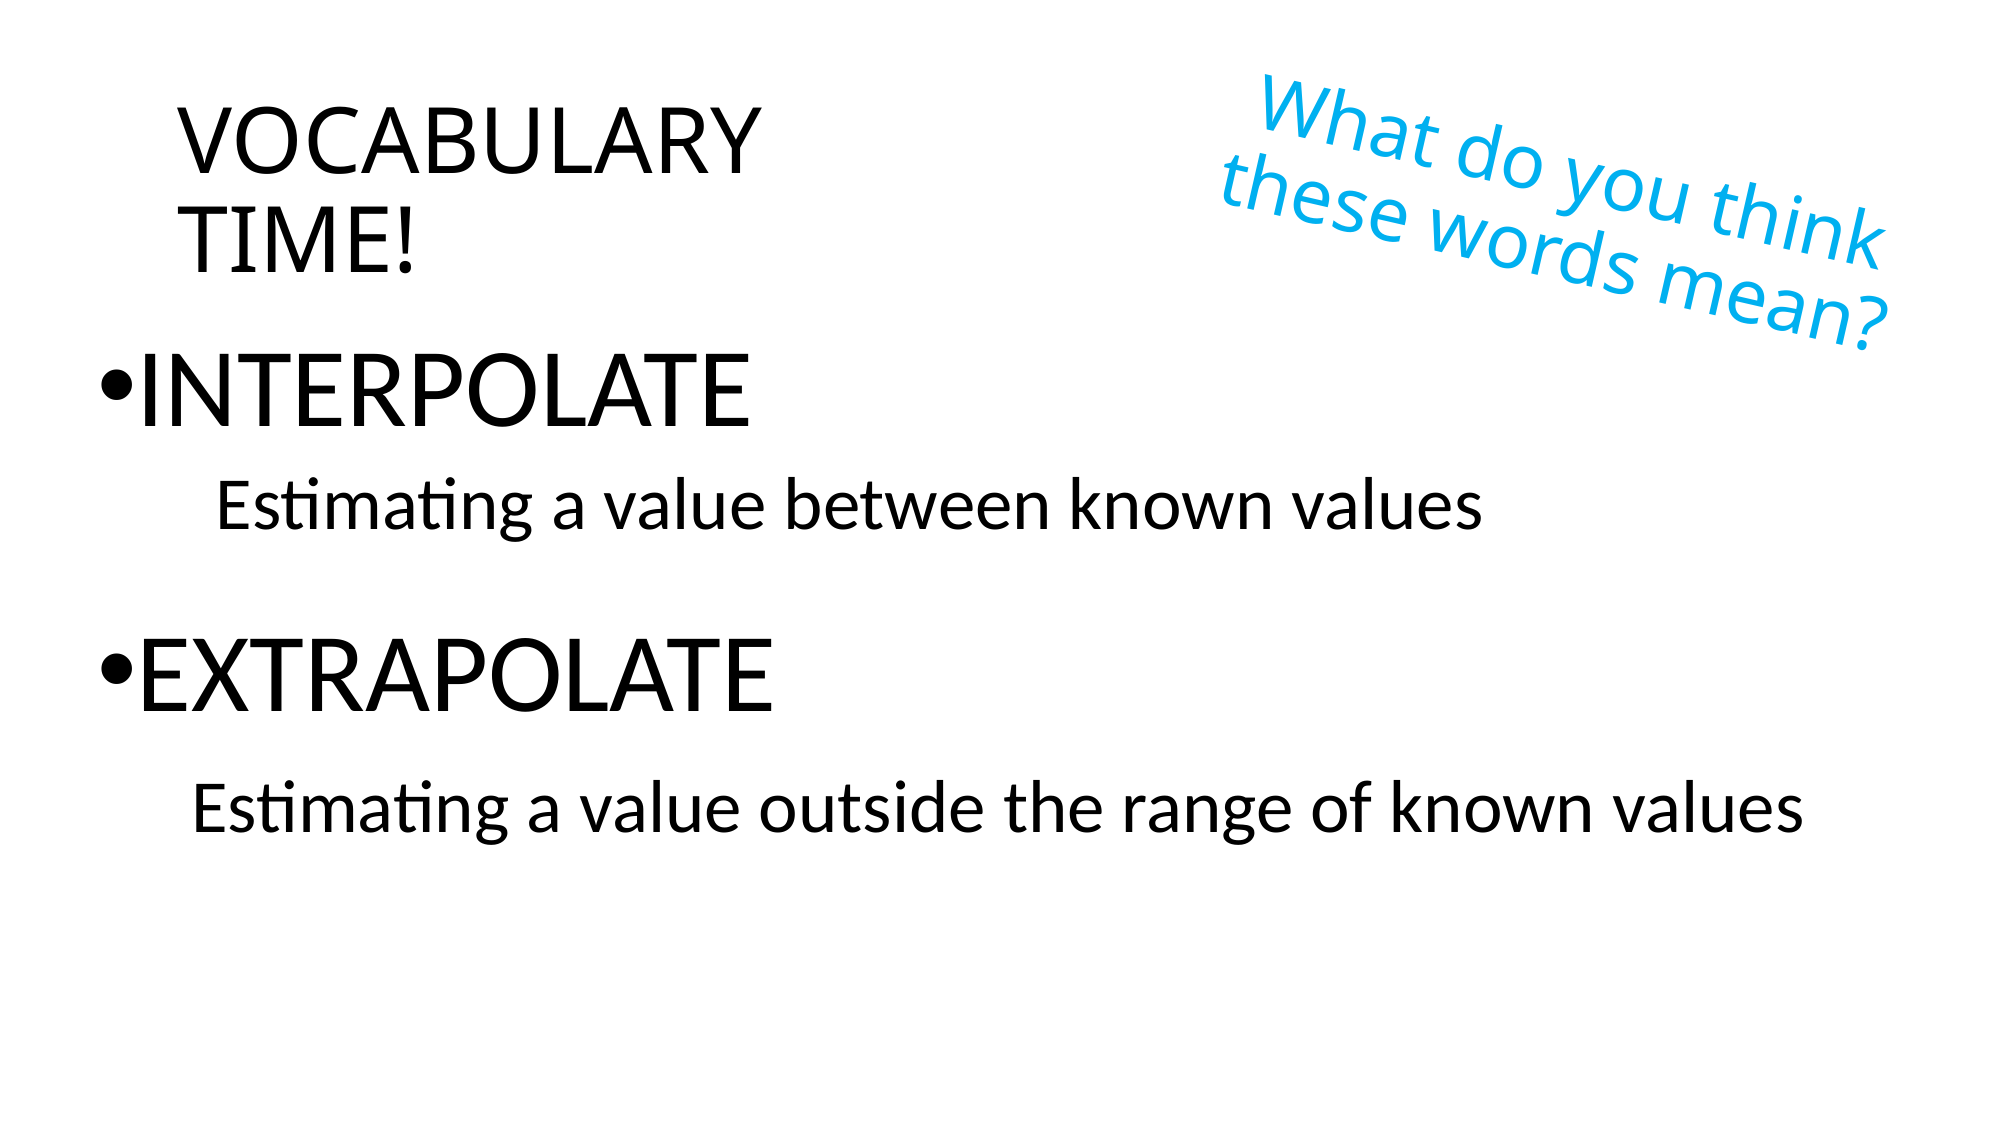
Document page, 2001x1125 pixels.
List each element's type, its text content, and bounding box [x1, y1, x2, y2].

text_box Estimating a value outside the range of known values [176, 749, 1844, 855]
title What do you think these words mean? [1146, 18, 1979, 412]
text_box VOCABULARY TIME! [162, 84, 966, 303]
list INTERPOLATE EXTRAPOLATE [82, 321, 1807, 1036]
text_box Estimating a value between known values [201, 446, 1574, 552]
